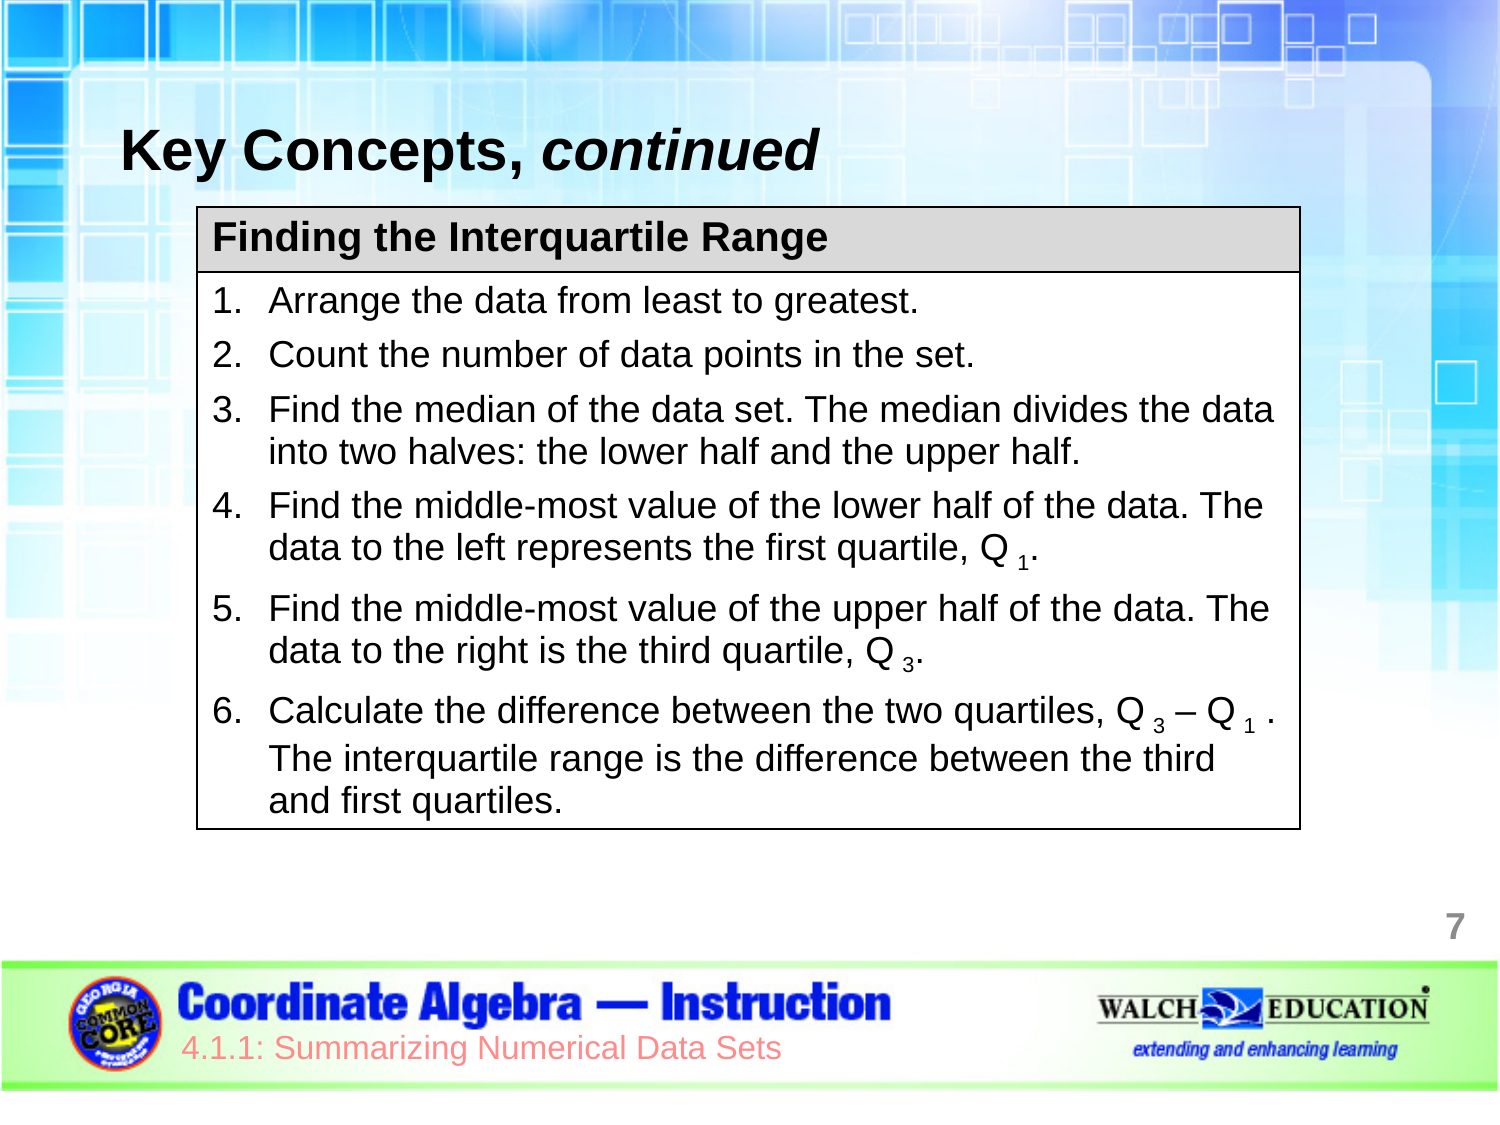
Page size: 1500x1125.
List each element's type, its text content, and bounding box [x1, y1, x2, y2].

subtitle Key Concepts, continued [105, 105, 1394, 925]
table_cell Arrange the data from least to greatest. Count the number of data points in the set. Find the median of the data set. The median divides the data into two halves: the lower half and the upper half. Find the middle-most value of the lower half of the data. The data to the left represents the first quartile, Q 1. Find the middle-most value of the upper half of the data. The data to the right is the third quartile, Q 3. Calculate the difference between the two quartiles, Q 3 – Q 1 . The interquartile range is the difference between the third and first quartiles. [198, 273, 1299, 828]
picture [1, 0, 1500, 1091]
table_header Finding the Interquartile Range [198, 208, 1299, 271]
footer 4.1.1: Summarizing Numerical Data Sets [166, 1024, 1080, 1069]
slide_number 7 [1361, 901, 1481, 949]
